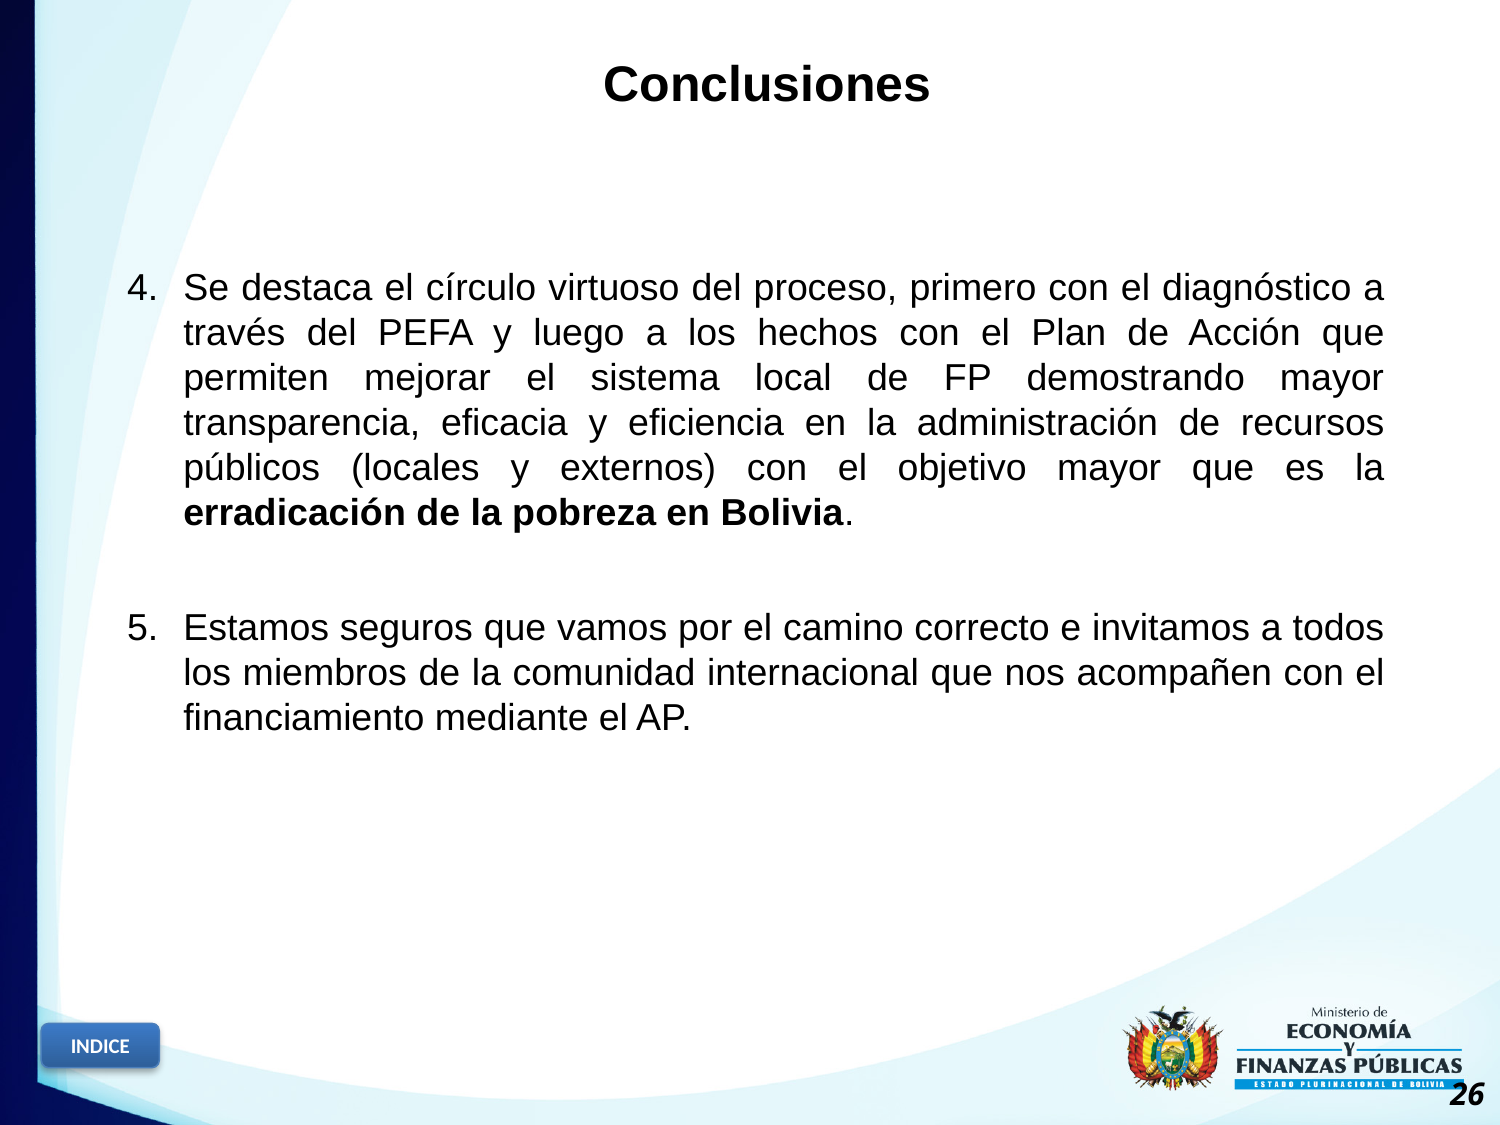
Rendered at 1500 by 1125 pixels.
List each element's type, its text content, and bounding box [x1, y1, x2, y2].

text_box Conclusiones [35, 43, 1500, 208]
text_box Se destaca el círculo virtuoso del proceso, primero con el diagnóstico a través del PEFA y luego a los hechos con el Plan de Acción que permiten mejorar el sistema local de FP demostrando mayor transparencia, eficacia y eficiencia en la administración de recursos públicos (locales y externos) con el objetivo mayor que es la erradicación de la pobreza en Bolivia. Estamos seguros que vamos por el camino correcto e invitamos a todos los miembros de la comunidad internacional que nos acompañen con el financiamiento mediante el AP. [112, 255, 1400, 861]
text_box INDICE [41, 1023, 160, 1068]
slide_number 26 [1124, 1046, 1500, 1125]
picture [0, 0, 1500, 1125]
